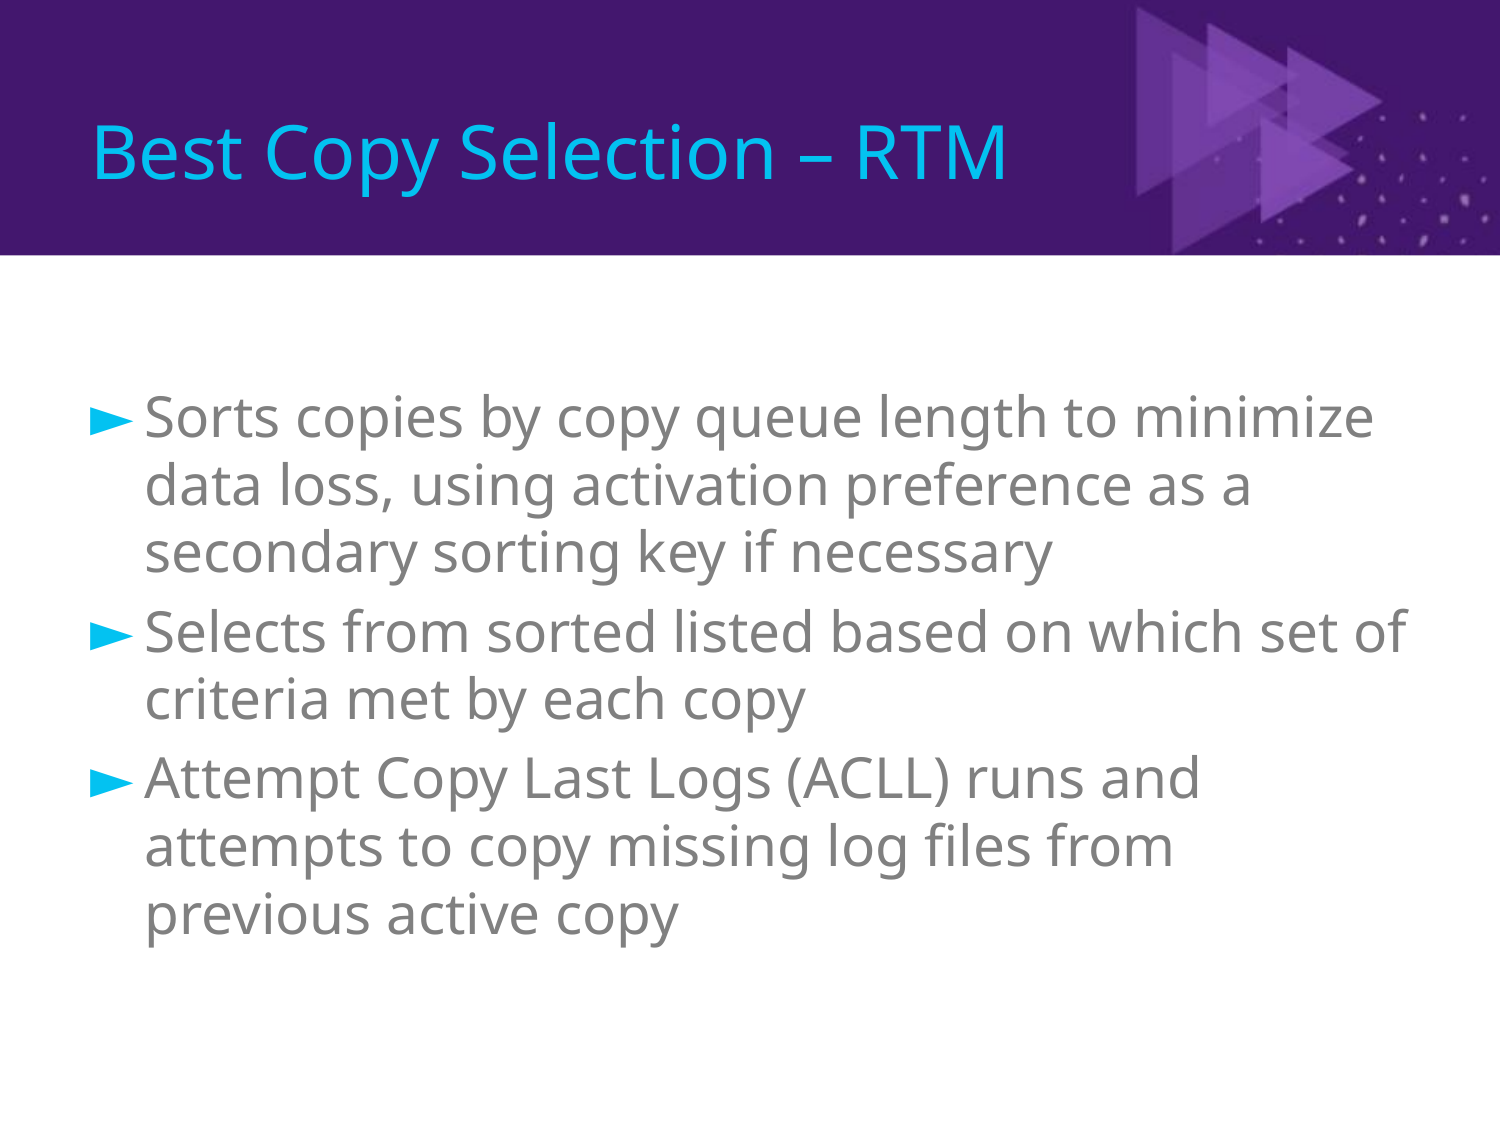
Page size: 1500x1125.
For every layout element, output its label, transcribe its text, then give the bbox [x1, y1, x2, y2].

title Best Copy Selection – RTM [75, 56, 1425, 244]
picture [0, 0, 1500, 255]
list Sorts copies by copy queue length to minimize data loss, using activation preference as a secondary sorting key if necessary Selects from sorted listed based on which set of criteria met by each copy Attempt Copy Last Logs (ACLL) runs and attempts to copy missing log files from previous active copy [75, 373, 1425, 1005]
